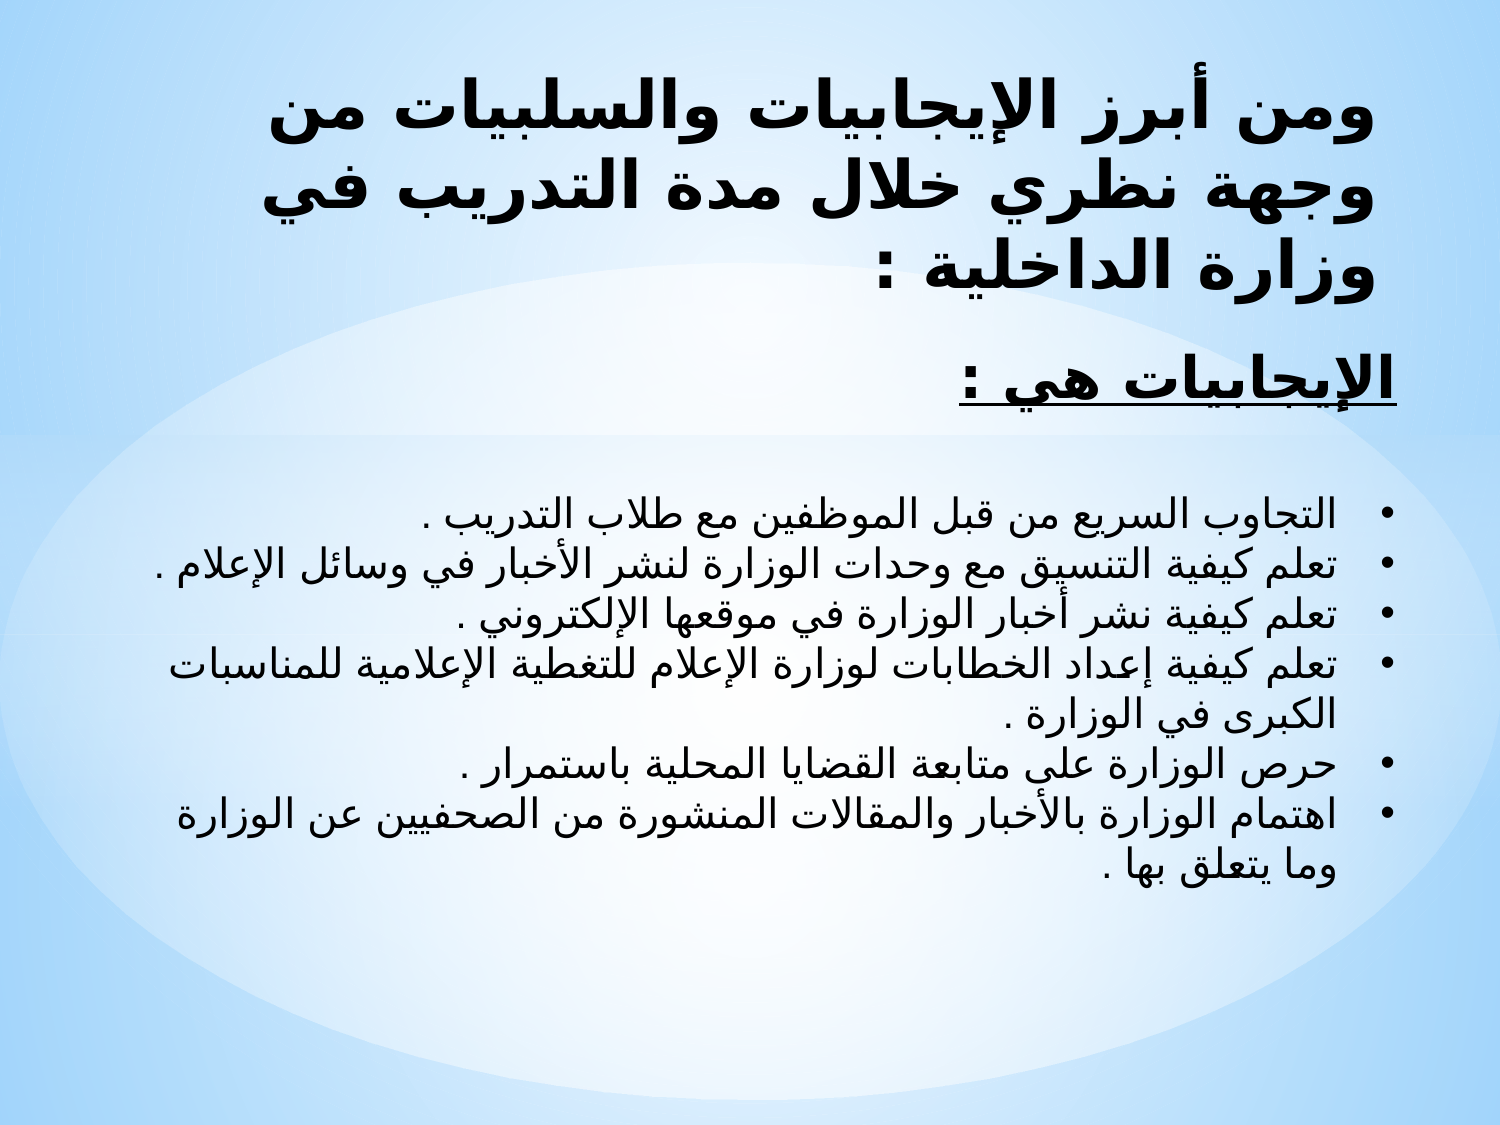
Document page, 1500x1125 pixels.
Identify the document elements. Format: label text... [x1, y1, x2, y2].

text_box الإيجابيات هي : [944, 333, 1412, 418]
text_box التجاوب السريع من قبل الموظفين مع طلاب التدريب . تعلم كيفية التنسيق مع وحدات الوزارة لنشر الأخبار في وسائل الإعلام . تعلم كيفية نشر أخبار الوزارة في موقعها الإلكتروني . تعلم كيفية إعداد الخطابات لوزارة الإعلام للتغطية الإعلامية للمناسبات الكبرى في الوزارة . حرص الوزارة على متابعة القضايا المحلية باستمرار . اهتمام الوزارة بالأخبار والمقالات المنشورة من الصحفيين عن الوزارة وما يتعلق بها . [117, 479, 1410, 895]
text_box ومن أبرز الإيجابيات والسلبيات من وجهة نظري خلال مدة التدريب في وزارة الداخلية : [76, 54, 1394, 310]
